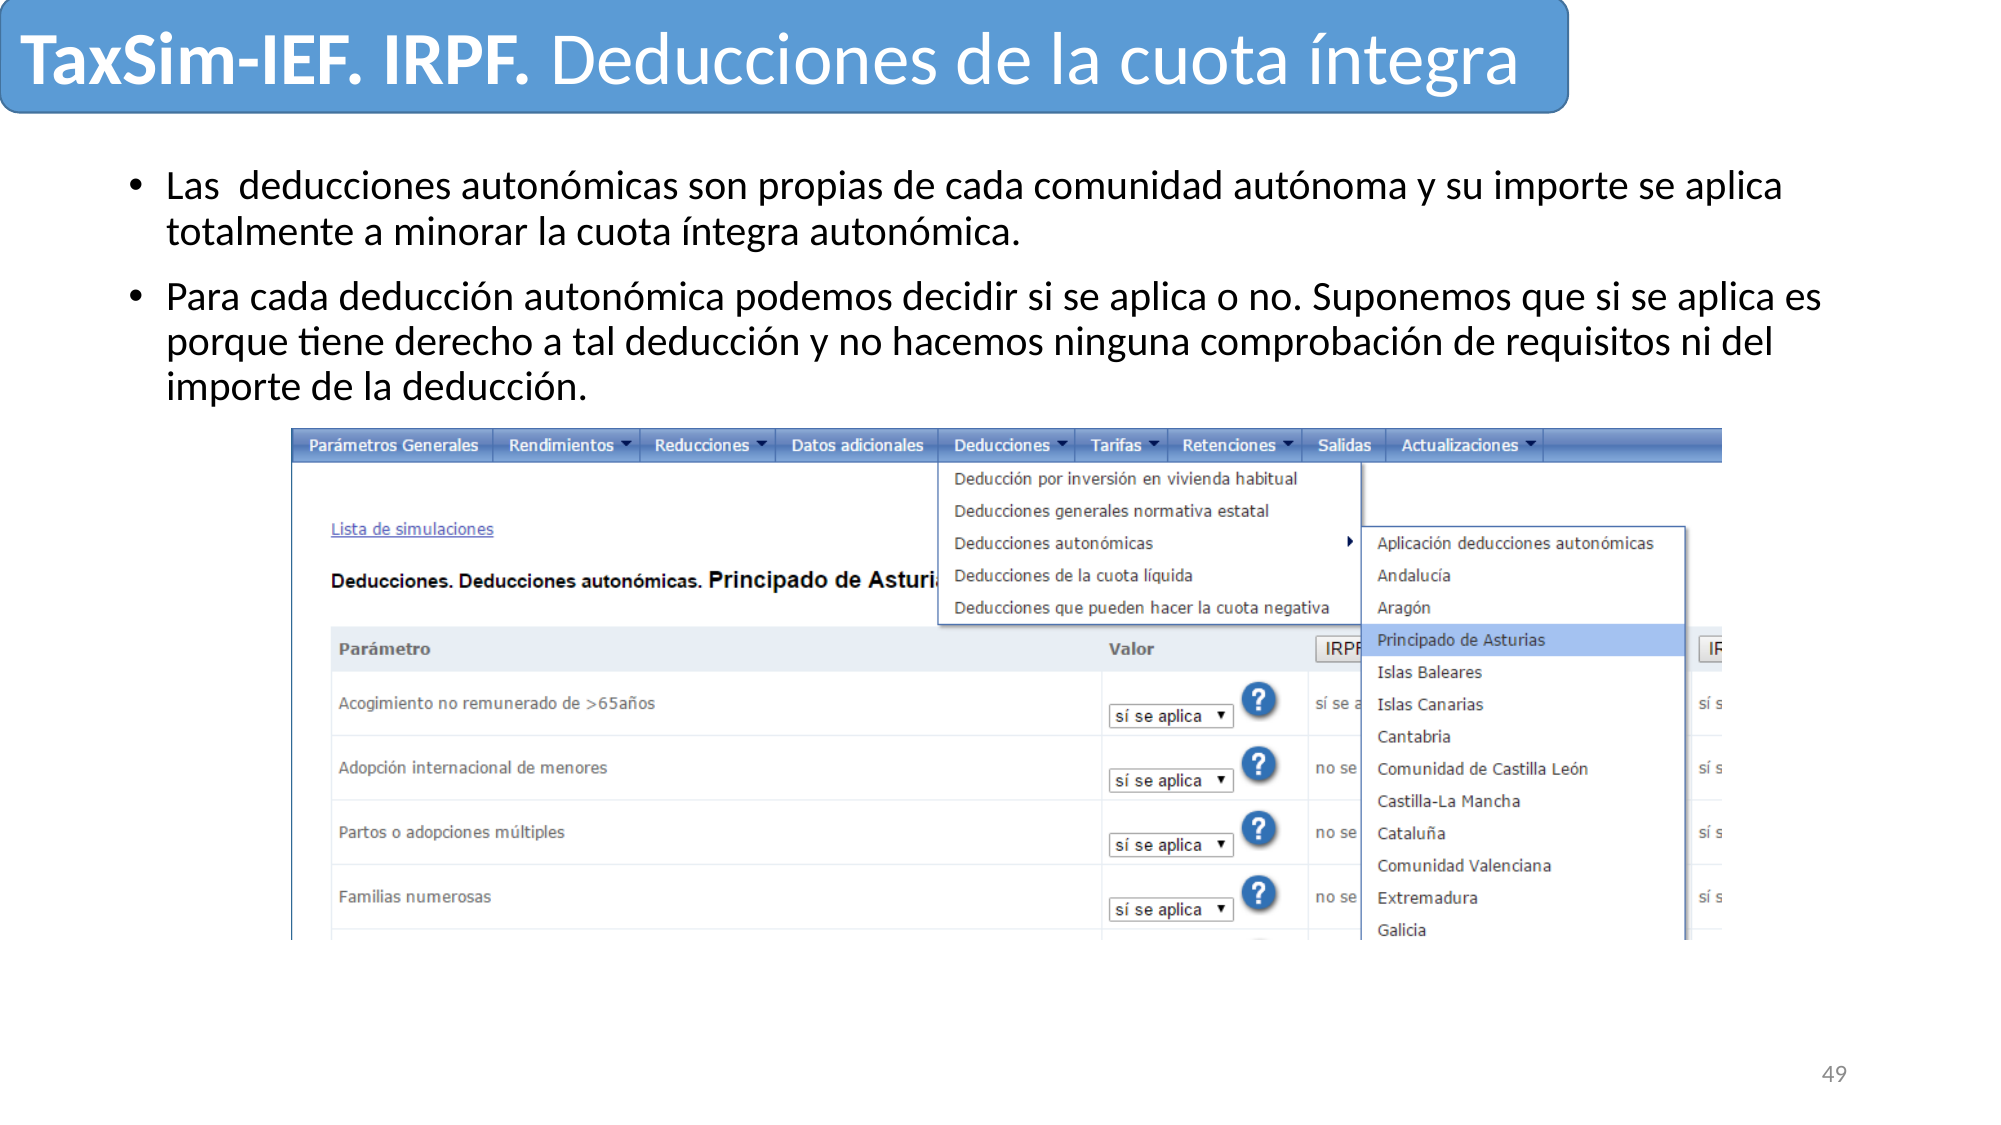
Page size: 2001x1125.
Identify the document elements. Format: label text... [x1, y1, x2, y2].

list Las deducciones autonómicas son propias de cada comunidad autónoma y su importe se aplica totalmente a minorar la cuota íntegra autonómica. Para cada deducción autonómica podemos decidir si se aplica o no. Suponemos que si se aplica es porque tiene derecho a tal deducción y no hacemos ninguna comprobación de requisitos ni del importe de la deducción. [113, 156, 1839, 871]
slide_number 49 [1412, 1042, 1863, 1103]
text_box TaxSim-IEF. IRPF. Deducciones de la cuota íntegra [0, 0, 1570, 114]
picture [291, 428, 1722, 940]
